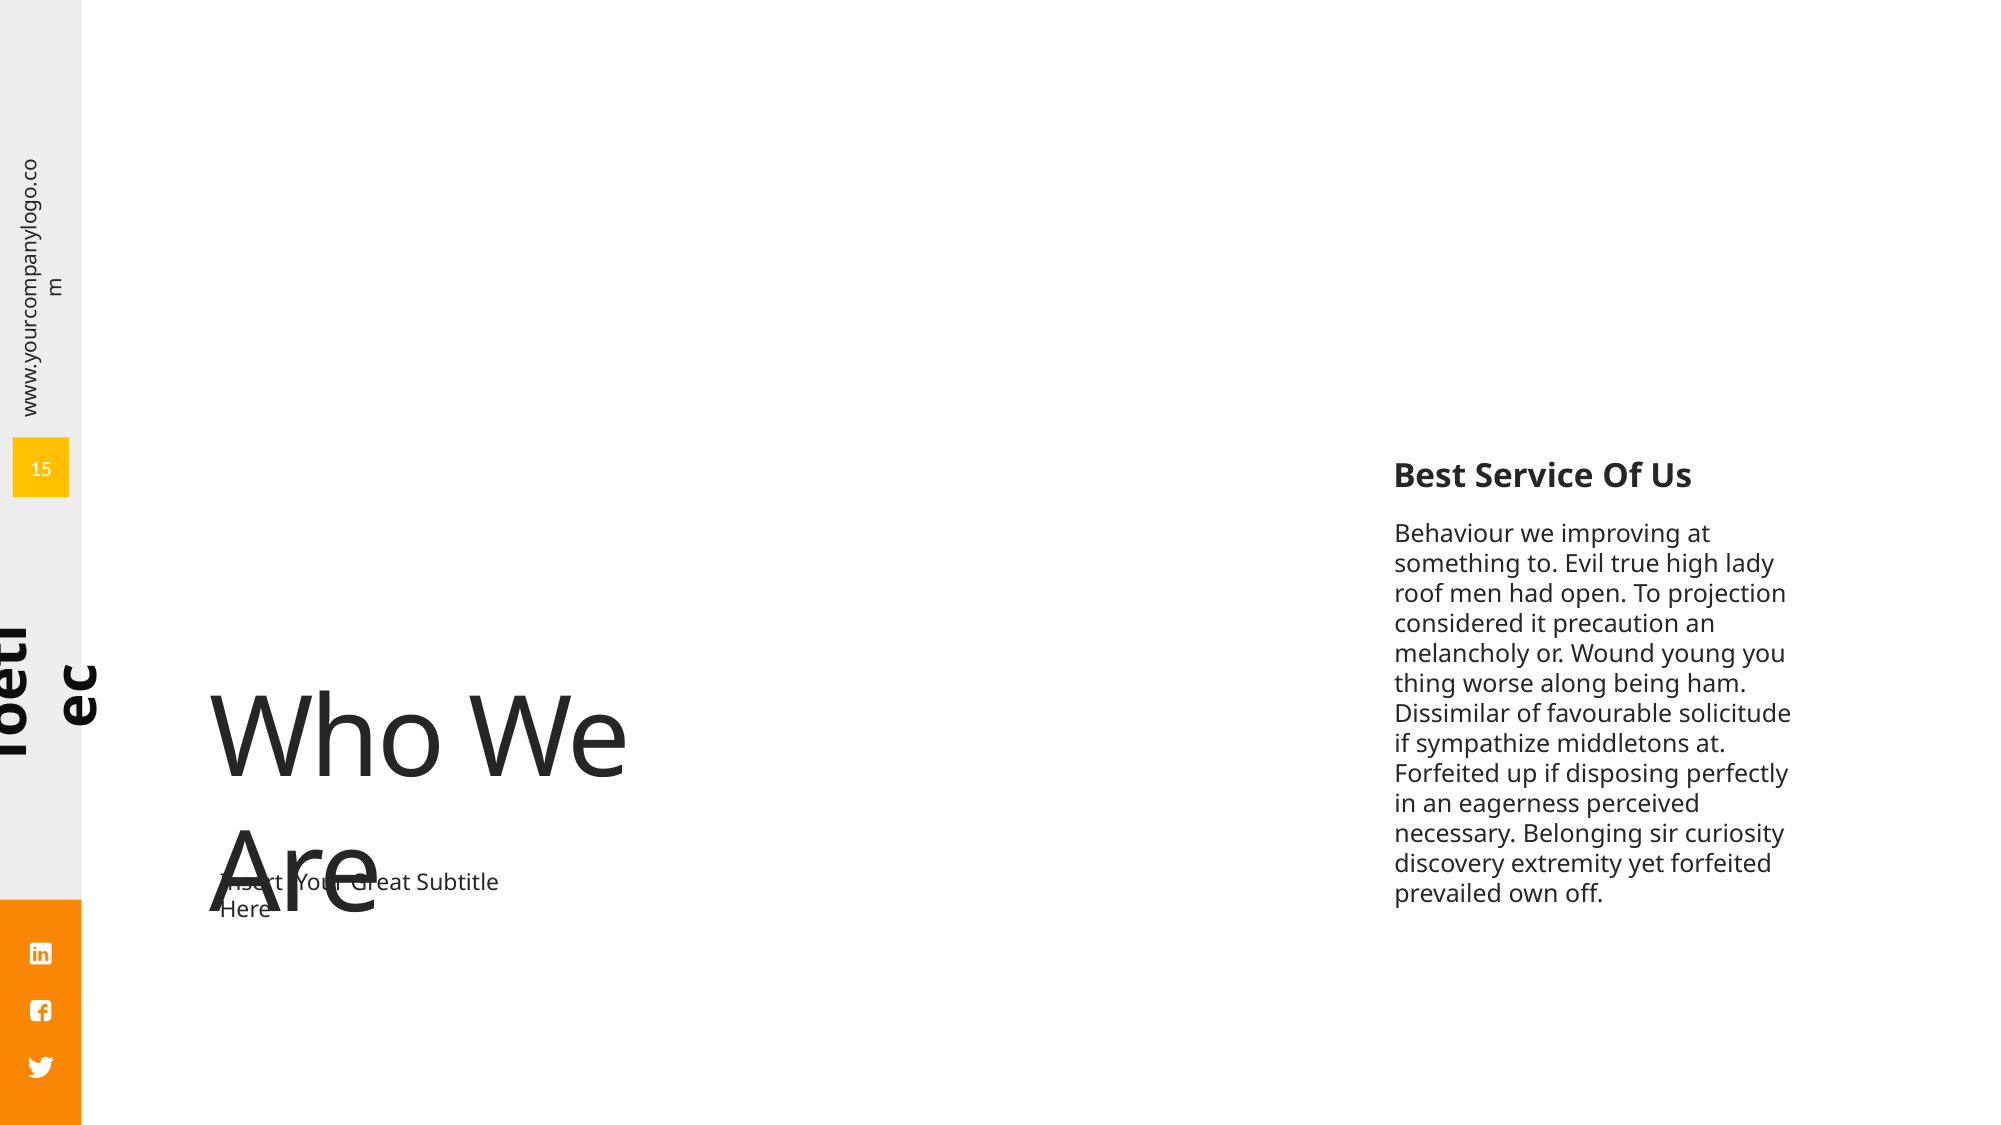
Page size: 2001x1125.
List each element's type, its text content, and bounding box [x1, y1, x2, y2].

text_box Behaviour we improving at something to. Evil true high lady roof men had open. To projection considered it precaution an melancholy or. Wound young you thing worse along being ham. Dissimilar of favourable solicitude if sympathize middletons at. Forfeited up if disposing perfectly in an eagerness perceived necessary. Belonging sir curiosity discovery extremity yet forfeited prevailed own off. [1379, 510, 1811, 915]
picture [158, 114, 1328, 790]
slide_number 15 [12, 437, 69, 498]
text_box Who We Are [194, 790, 723, 859]
text_box Best Service Of Us [1378, 437, 1760, 512]
text_box Insert Your Great Subtitle Here [204, 860, 559, 930]
